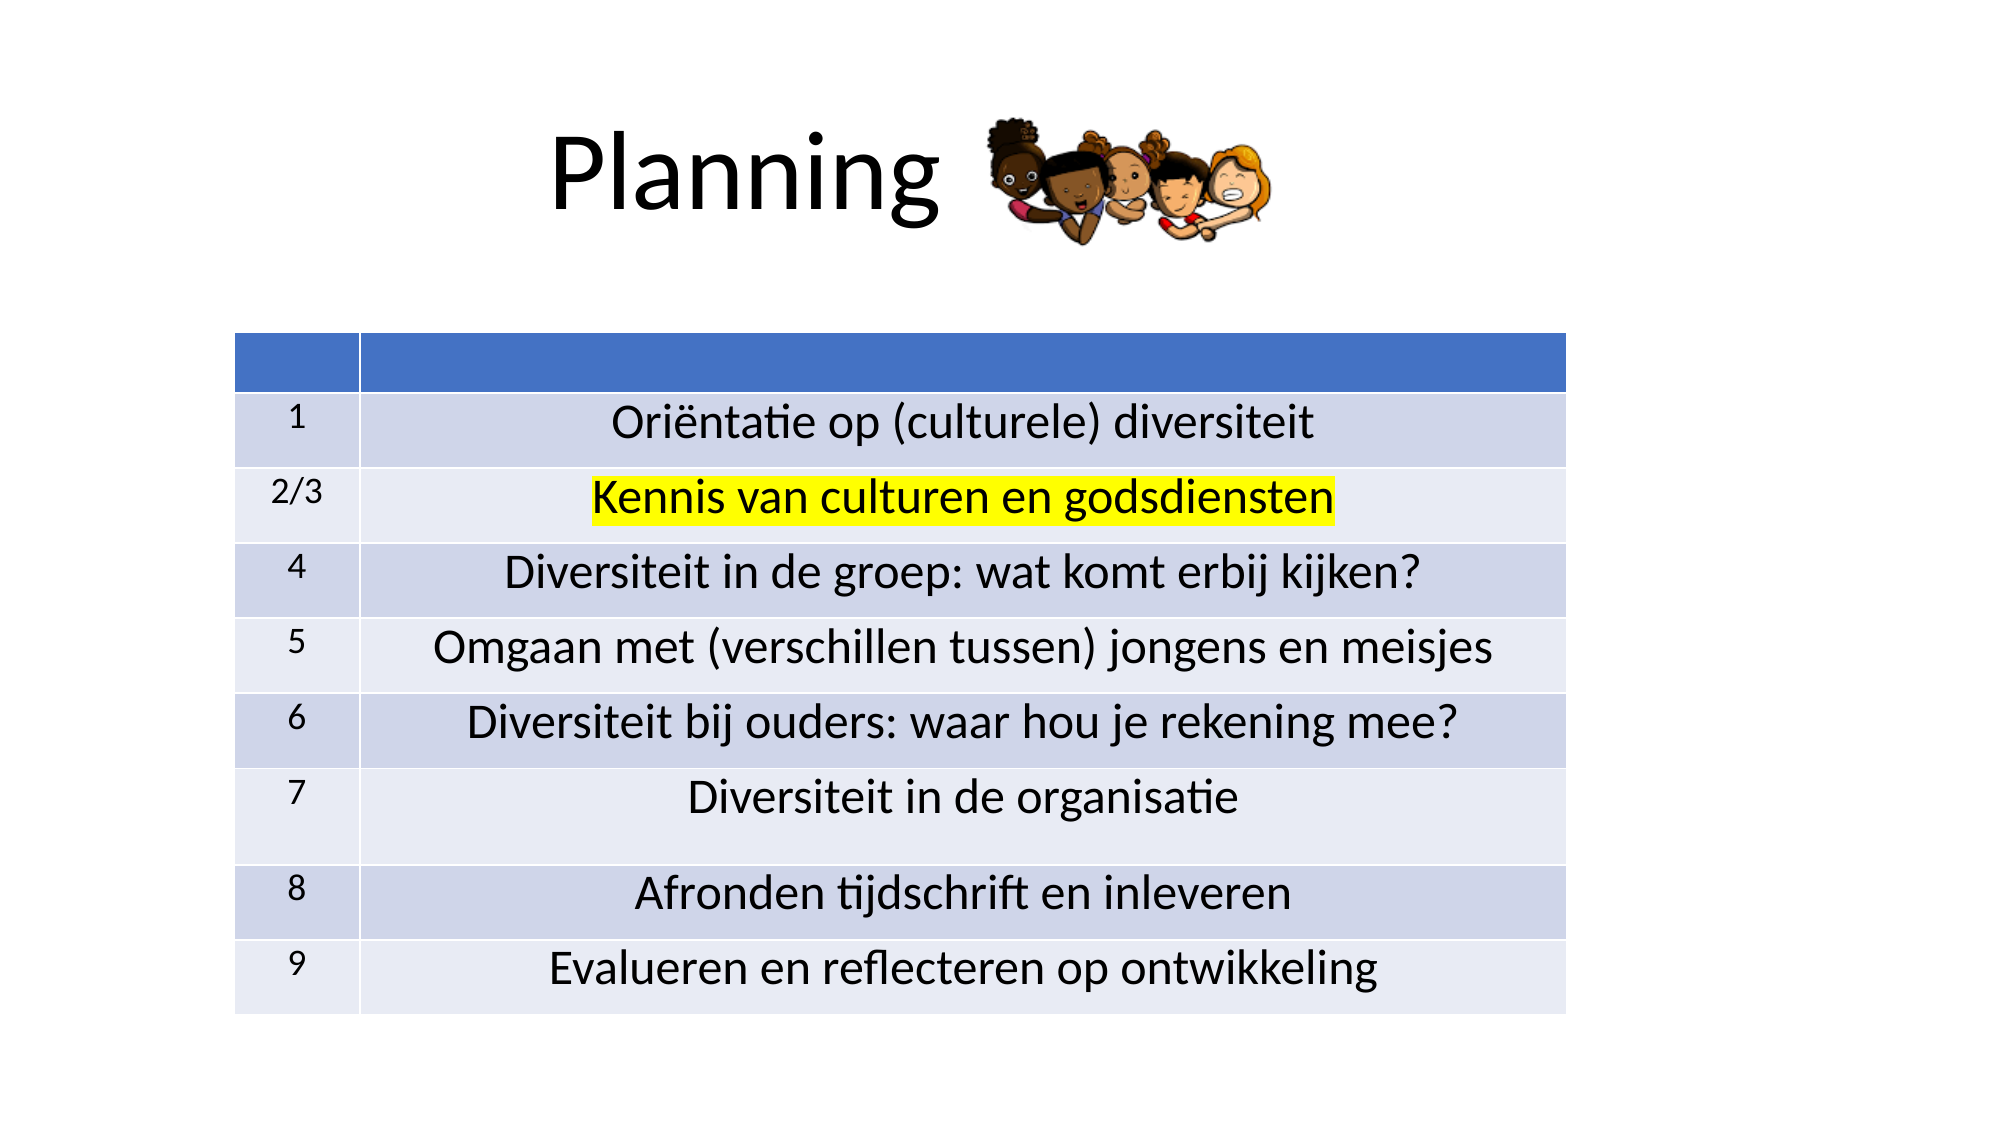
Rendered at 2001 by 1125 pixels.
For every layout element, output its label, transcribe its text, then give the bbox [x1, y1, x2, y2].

table_cell Oriëntatie op (culturele) diversiteit [361, 394, 1566, 467]
table_header [361, 333, 1566, 392]
table_cell Kennis van culturen en godsdiensten [361, 469, 1566, 542]
table_header [235, 333, 359, 392]
picture [958, 0, 1280, 358]
table_cell Diversiteit bij ouders: waar hou je rekening mee? [361, 694, 1566, 768]
table_cell 1 [235, 394, 359, 467]
table_cell 6 [235, 694, 359, 768]
table_cell Omgaan met (verschillen tussen) jongens en meisjes [361, 619, 1566, 692]
table_cell Evalueren en reflecteren op ontwikkeling [361, 941, 1566, 1014]
table_cell 4 [235, 544, 359, 617]
table_cell Diversiteit in de groep: wat komt erbij kijken? [361, 544, 1566, 617]
table_cell 7 [235, 769, 359, 864]
text_box Planning [533, 89, 957, 240]
table_cell Diversiteit in de organisatie [361, 769, 1566, 864]
table_cell 8 [235, 866, 359, 939]
table_cell 5 [235, 619, 359, 692]
table_cell 9 [235, 941, 359, 1014]
table_cell Afronden tijdschrift en inleveren [361, 866, 1566, 939]
table_cell 2/3 [235, 469, 359, 542]
